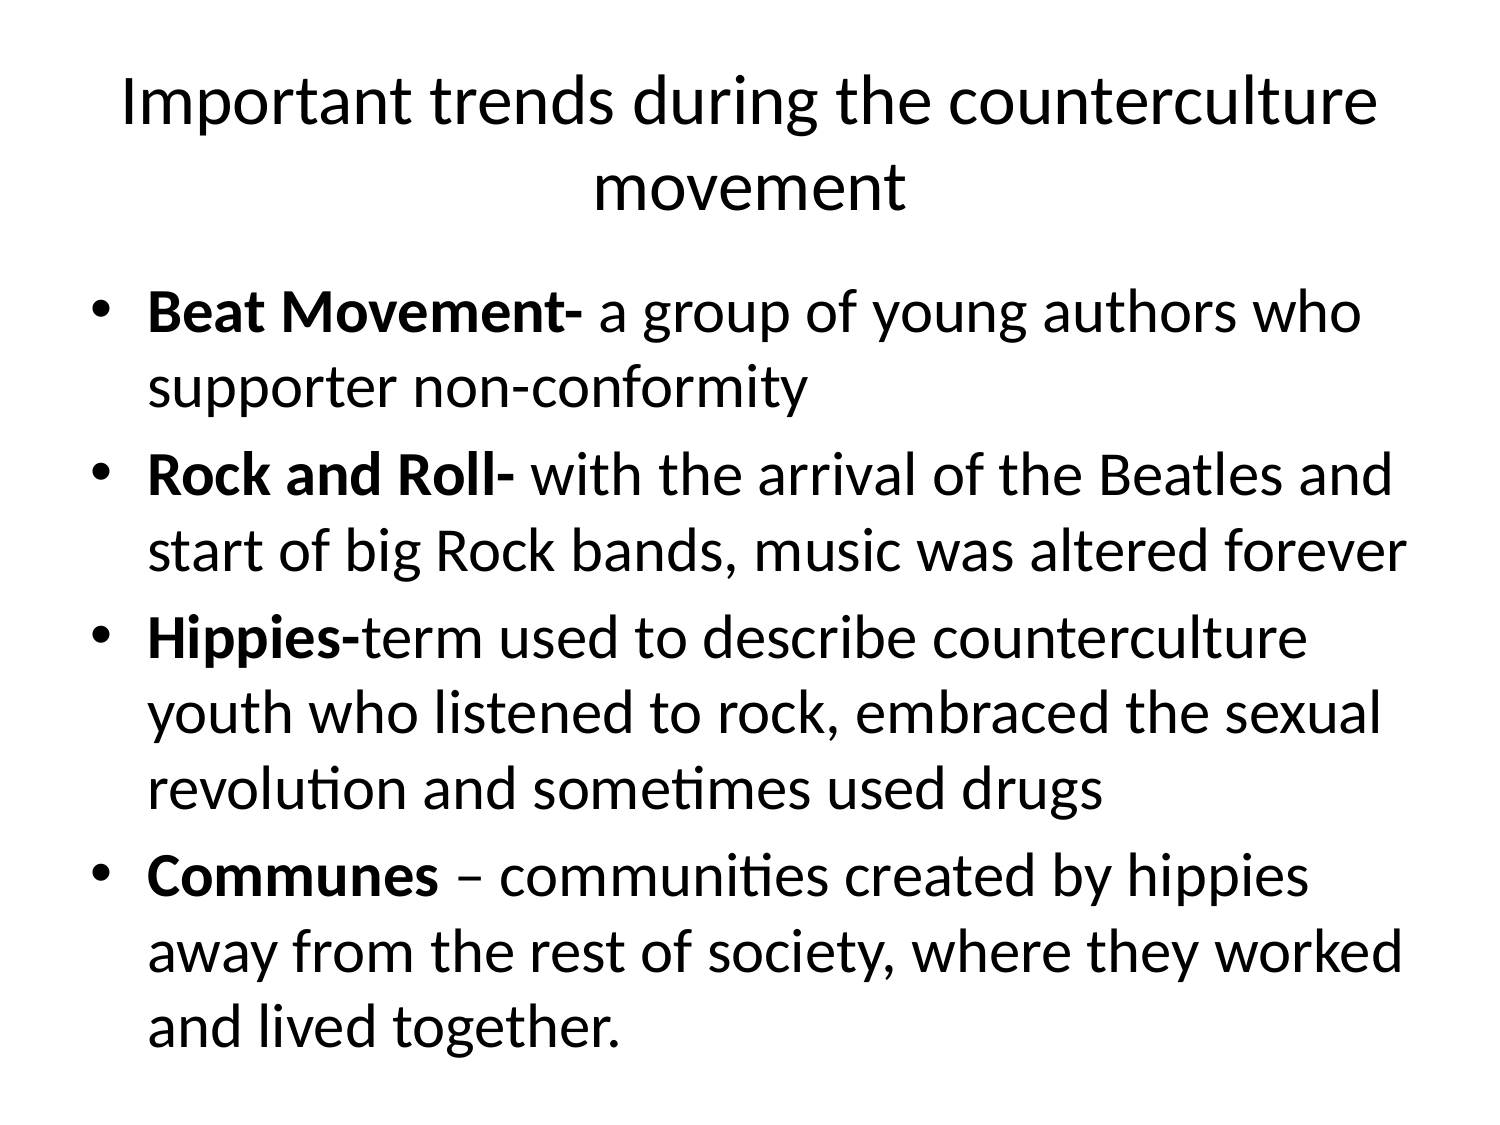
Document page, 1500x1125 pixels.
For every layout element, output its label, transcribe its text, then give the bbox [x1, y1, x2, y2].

list Beat Movement- a group of young authors who supporter non-conformity Rock and Roll- with the arrival of the Beatles and start of big Rock bands, music was altered forever Hippies-term used to describe counterculture youth who listened to rock, embraced the sexual revolution and sometimes used drugs Communes – communities created by hippies away from the rest of society, where they worked and lived together. [75, 262, 1425, 1100]
title Important trends during the counterculture movement [75, 45, 1425, 233]
